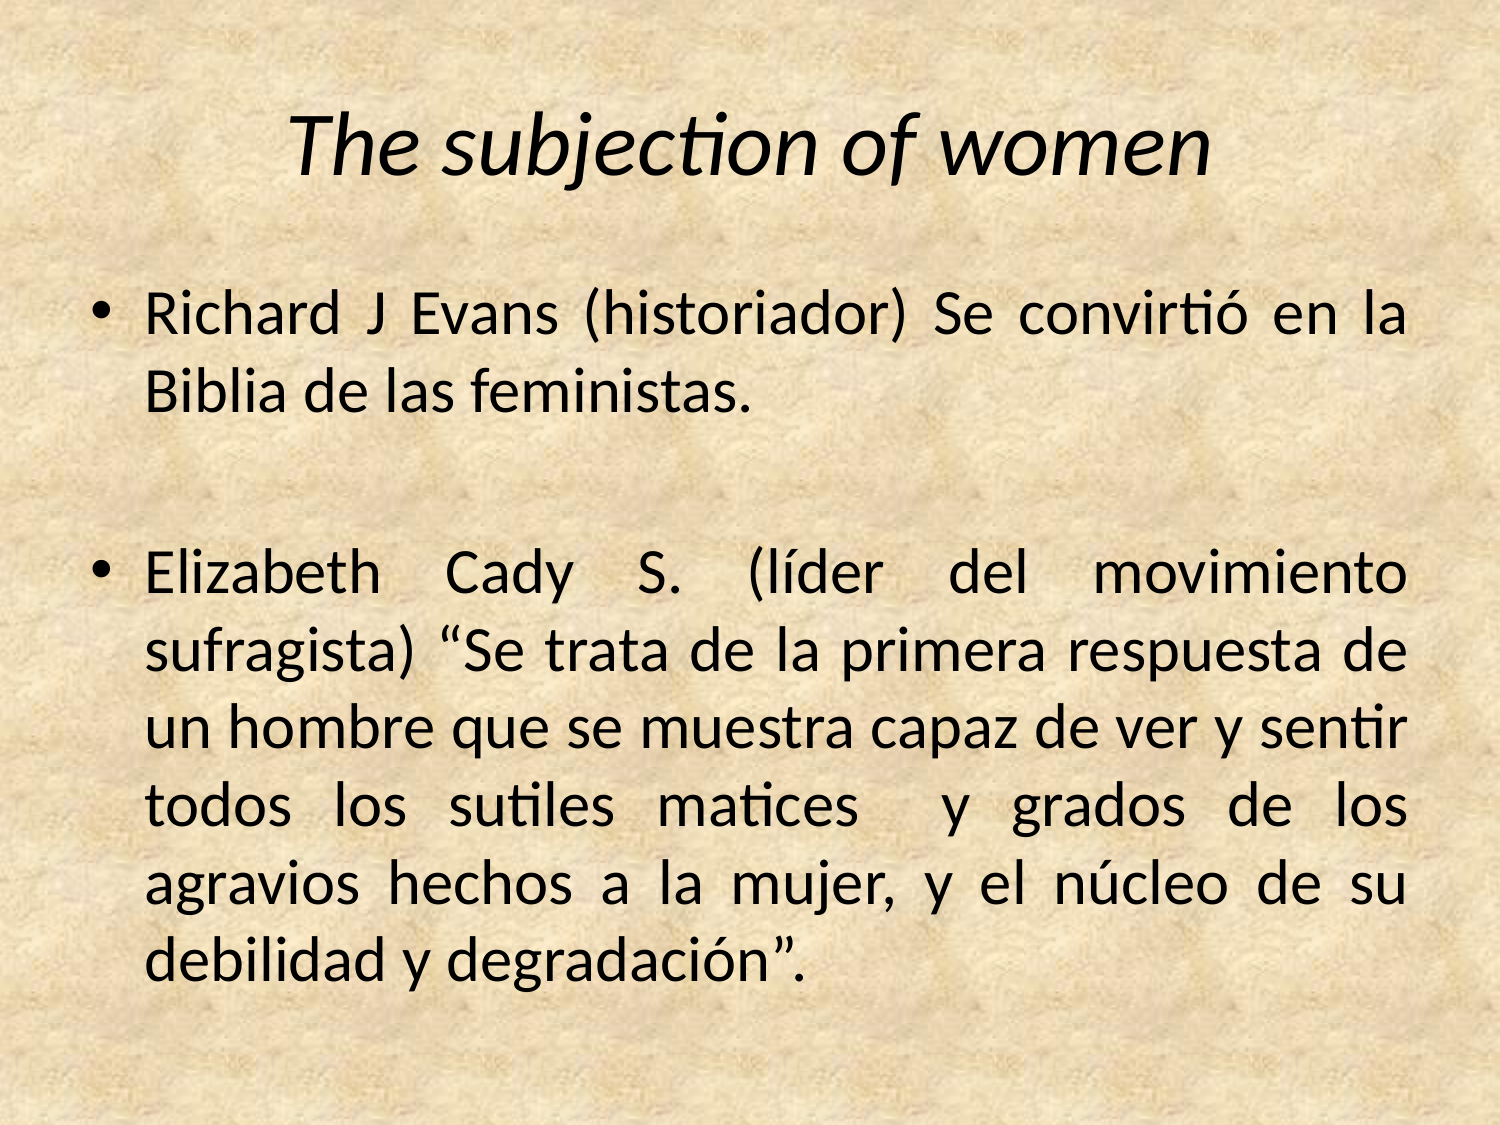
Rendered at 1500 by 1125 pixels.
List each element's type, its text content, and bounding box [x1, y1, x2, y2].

title The subjection of women [75, 45, 1425, 233]
picture [0, 0, 1500, 1125]
list Richard J Evans (historiador) Se convirtió en la Biblia de las feministas. Elizabeth Cady S. (líder del movimiento sufragista) “Se trata de la primera respuesta de un hombre que se muestra capaz de ver y sentir todos los sutiles matices y grados de los agravios hechos a la mujer, y el núcleo de su debilidad y degradación”. [75, 262, 1425, 1005]
